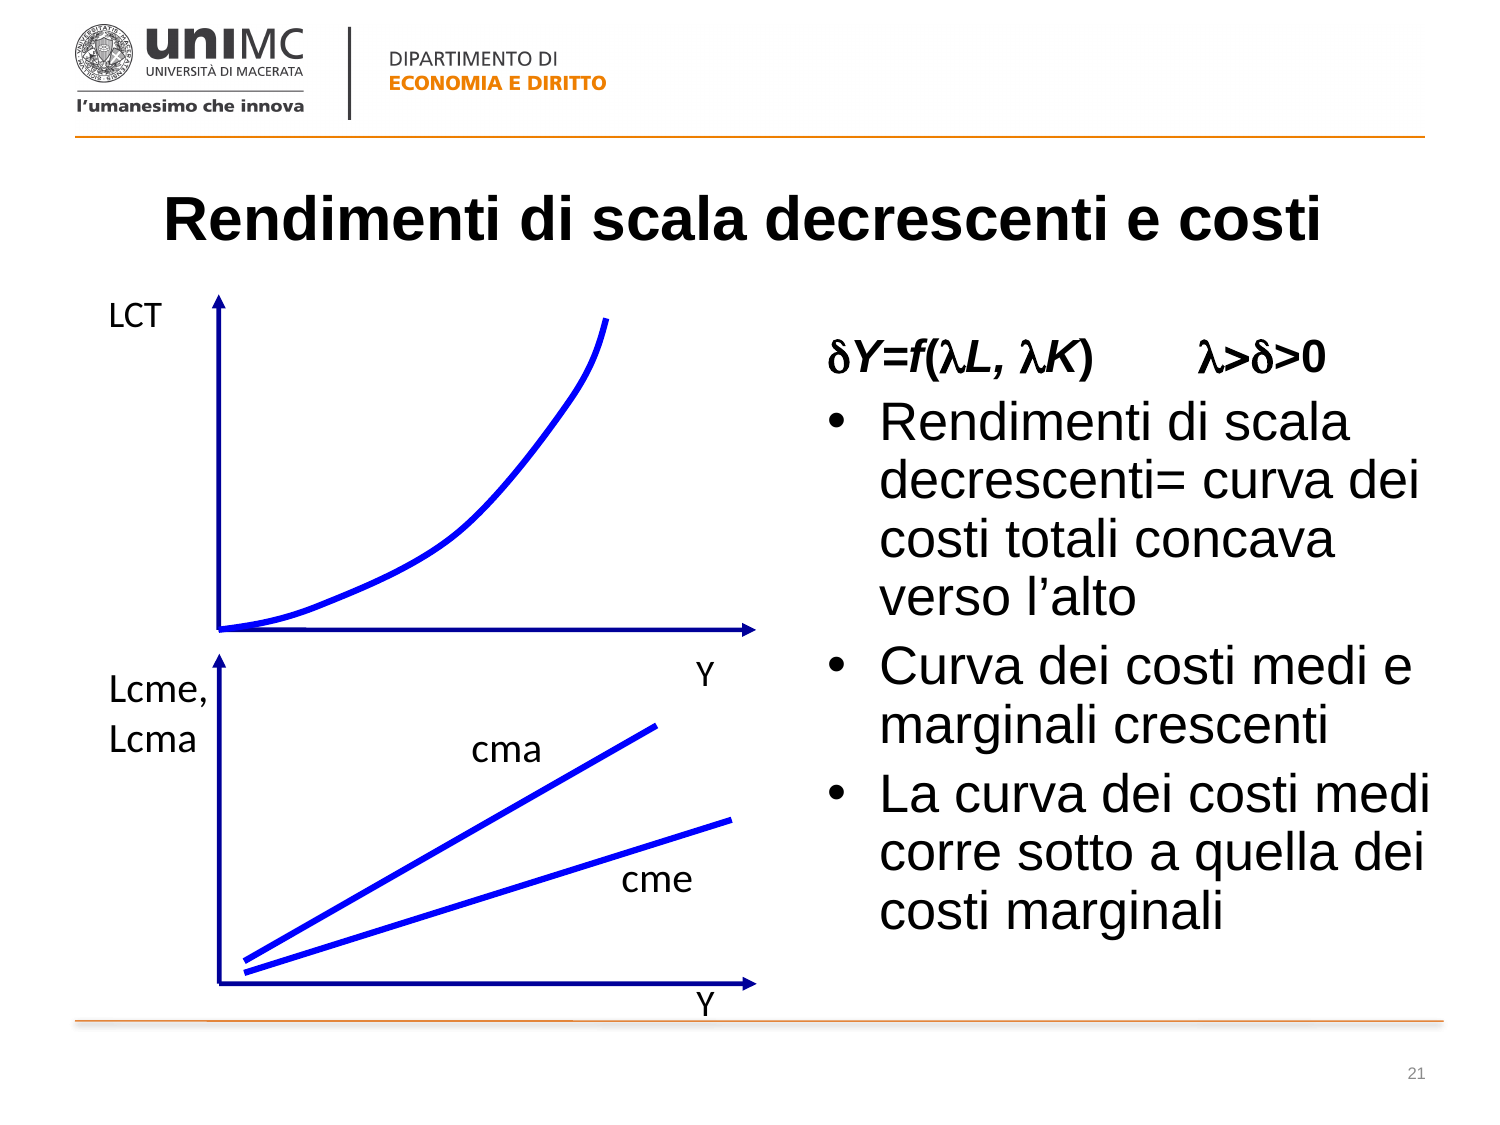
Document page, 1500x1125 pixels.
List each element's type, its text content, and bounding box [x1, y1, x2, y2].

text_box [93, 282, 844, 653]
title Rendimenti di scala decrescenti e costi [68, 169, 1419, 262]
list dY=f(lL, lK) l>d>0 Rendimenti di scala decrescenti= curva dei costi totali concava verso l’alto Curva dei costi medi e marginali crescenti La curva dei costi medi corre sotto a quella dei costi marginali [848, 324, 1450, 1000]
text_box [93, 653, 882, 1043]
slide_number 21 [1091, 1042, 1442, 1103]
picture [75, 24, 1425, 138]
